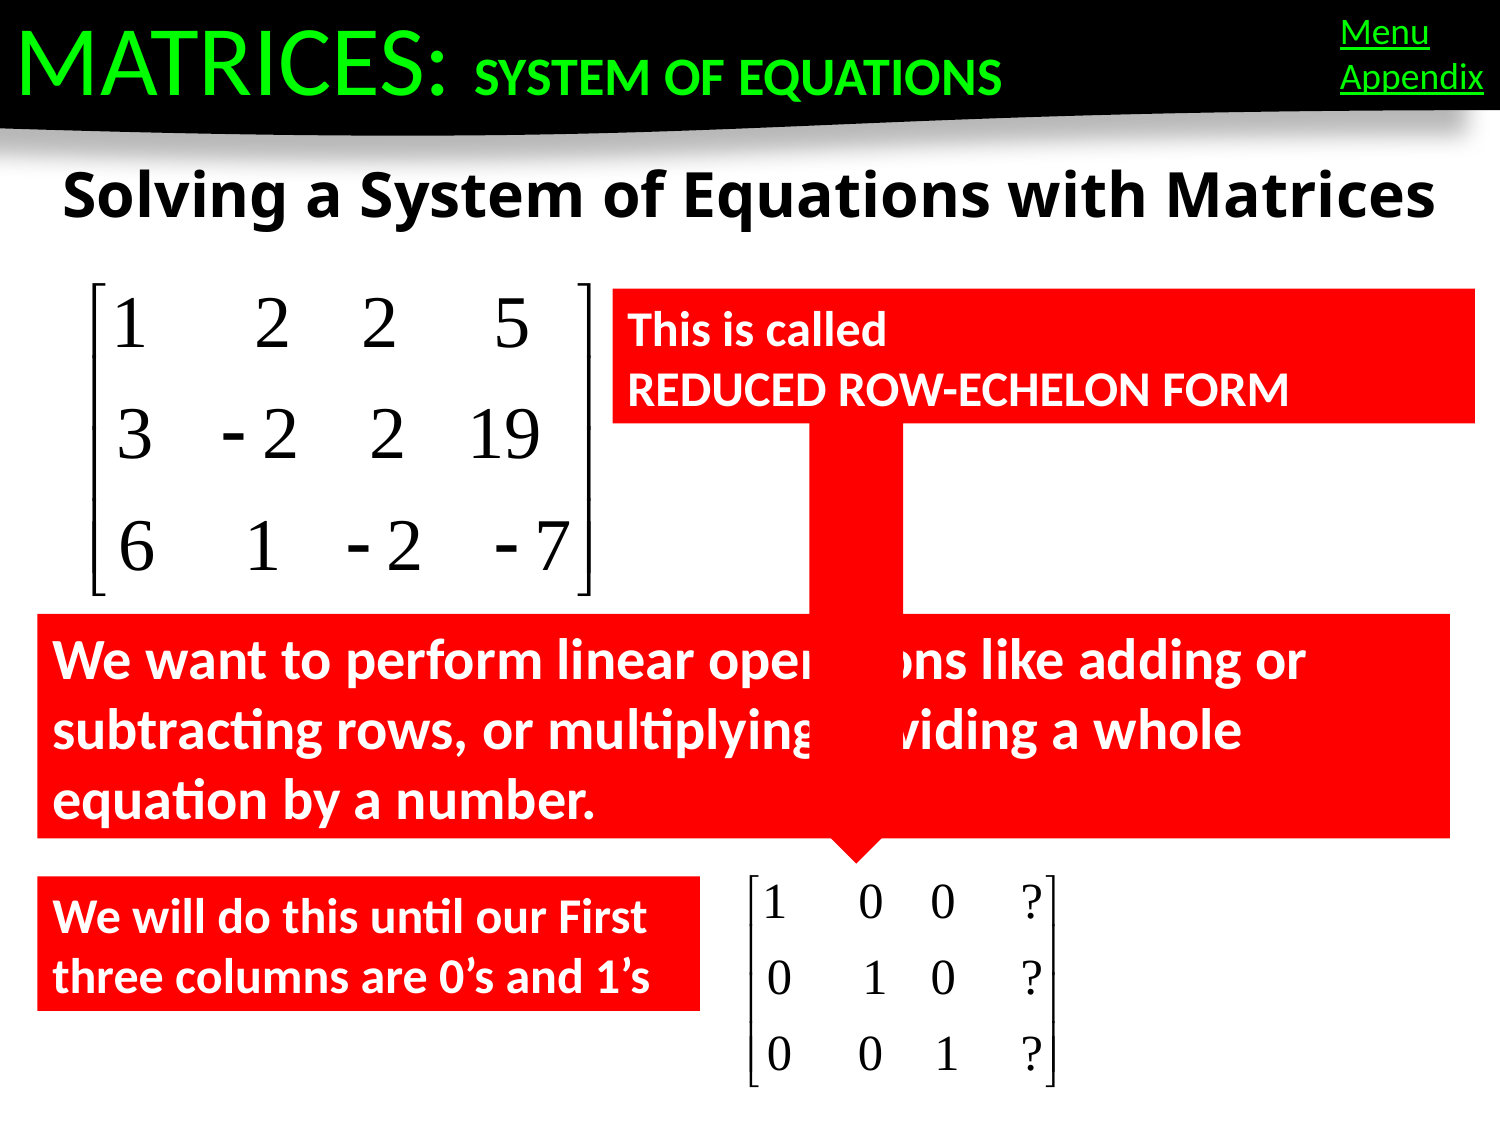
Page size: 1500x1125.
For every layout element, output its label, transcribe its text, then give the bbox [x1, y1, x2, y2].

text_box Menu Appendix [1324, 0, 1499, 105]
text_box Solving a System of Equations with Matrices [0, 147, 1500, 238]
text_box We will do this until our First three columns are 0’s and 1’s [37, 876, 700, 1011]
text_box We want to perform linear operations like adding or subtracting rows, or multiplying/dividing a whole equation by a number. [37, 613, 607, 839]
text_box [612, 288, 1476, 865]
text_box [737, 873, 1076, 1101]
text_box MATRICES: SYSTEM OF EQUATIONS [0, 0, 1500, 138]
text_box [74, 266, 622, 615]
